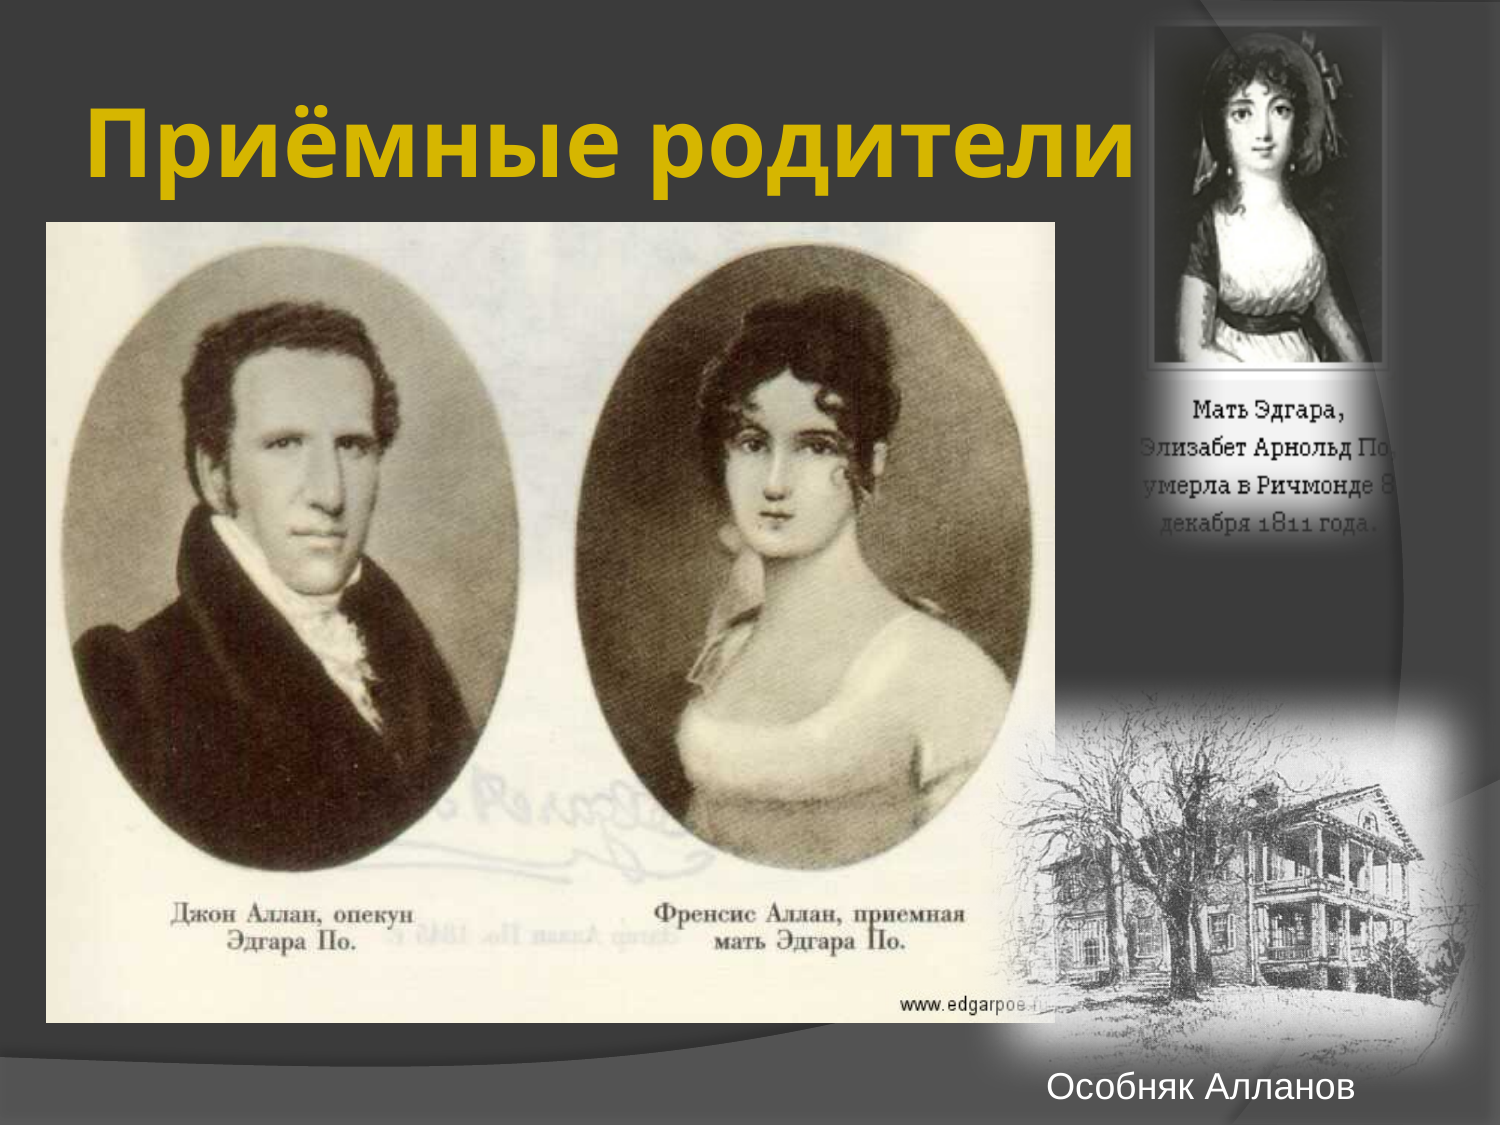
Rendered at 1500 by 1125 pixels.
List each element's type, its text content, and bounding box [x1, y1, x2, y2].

picture [960, 667, 1500, 1098]
text_box Особняк Алланов [1031, 1109, 1418, 1115]
picture [46, 222, 1055, 1023]
picture [1124, 0, 1407, 563]
title Приёмные родители [75, 45, 1115, 233]
